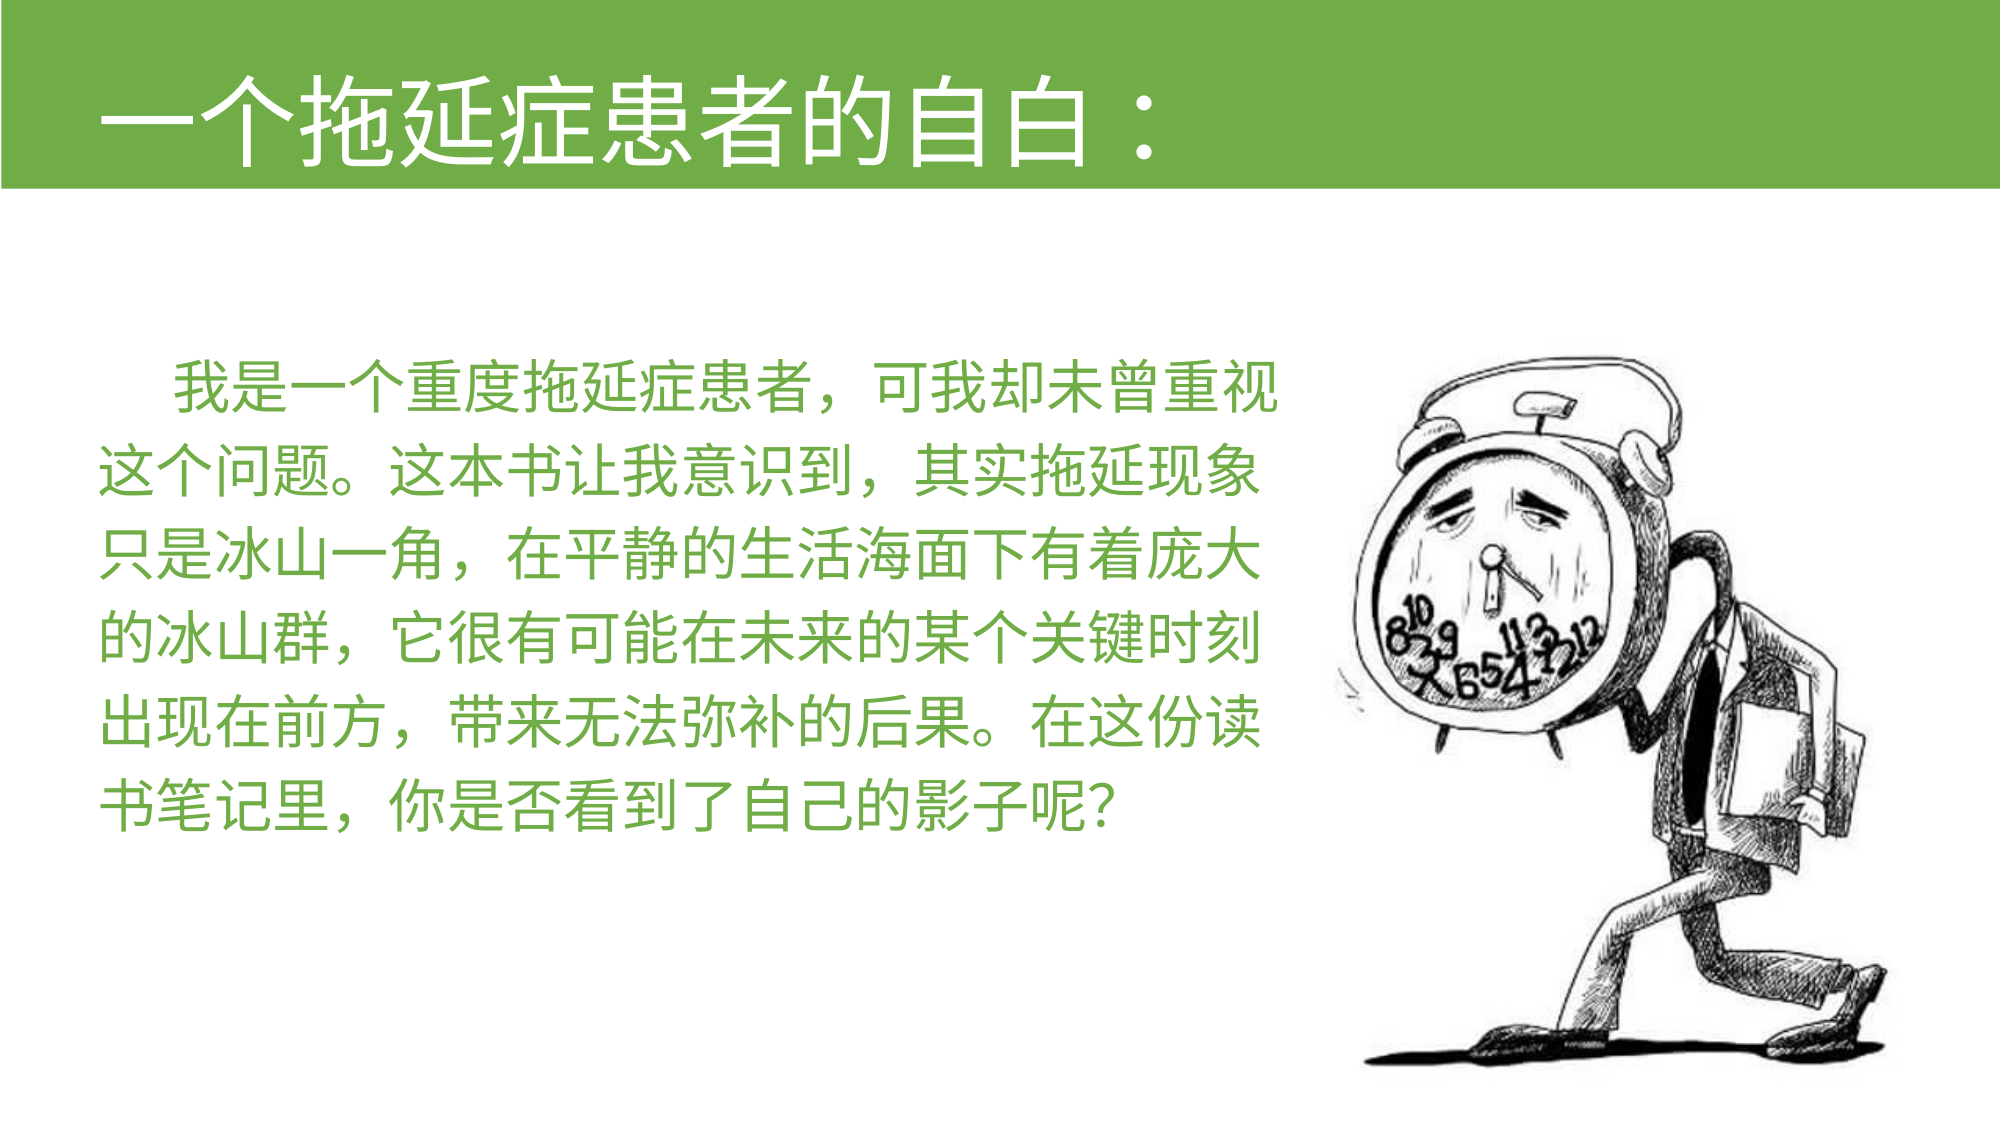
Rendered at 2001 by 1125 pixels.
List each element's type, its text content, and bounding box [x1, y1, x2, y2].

text_box 一个拖延症患者的自白 ： [82, 52, 1303, 187]
picture [1285, 342, 1911, 1092]
list 我是一个重度拖延症患者，可我却未曾重视这个问题。这本书让我意识到，其实拖延现象只是冰山一角，在平静的生活海面下有着庞大的冰山群，它很有可能在未来的某个关键时刻出现在前方，带来无法弥补的后果。在这份读书笔记里，你是否看到了自己的影子呢？ [82, 328, 1303, 1033]
text_box [0, 0, 2000, 190]
